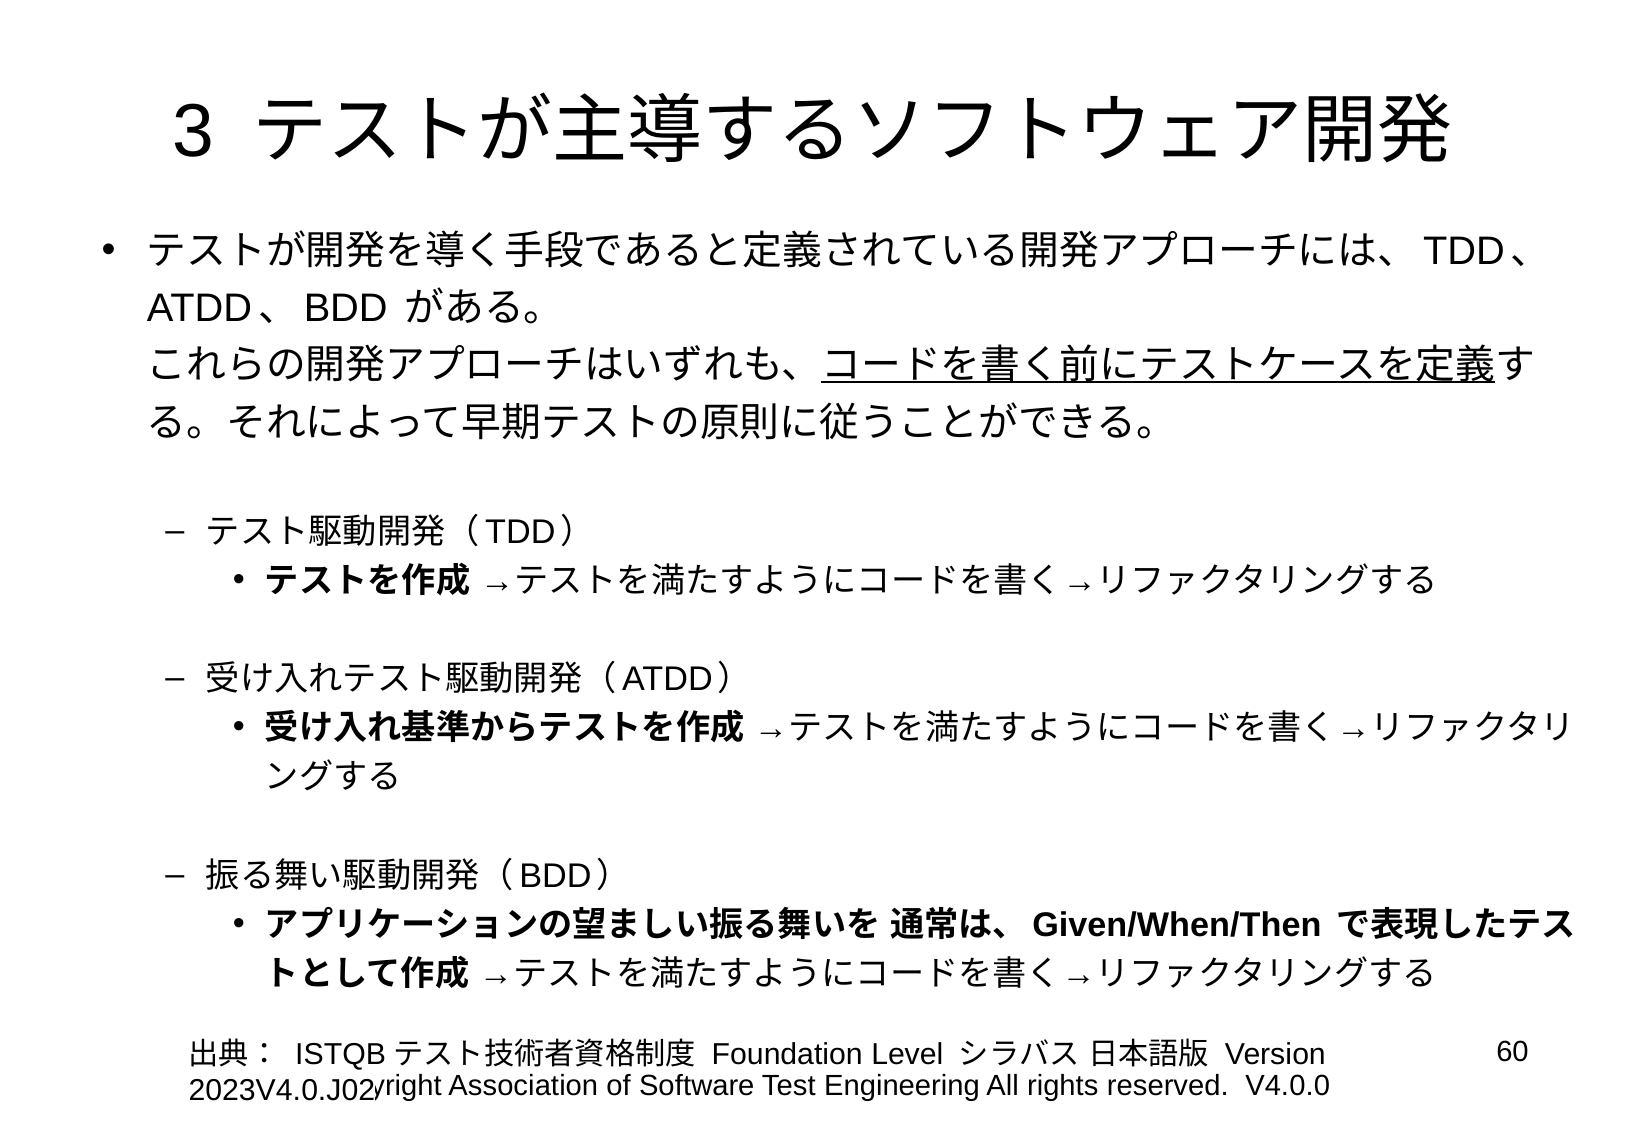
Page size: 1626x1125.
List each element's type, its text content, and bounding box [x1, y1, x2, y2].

list テストが開発を導く手段であると定義されている開発アプローチには、TDD、ATDD、BDD がある。 これらの開発アプローチはいずれも、コードを書く前にテストケースを定義する。それによって早期テストの原則に従うことができる。 テスト駆動開発（TDD） テストを作成 →テストを満たすようにコードを書く→リファクタリングする 受け入れテスト駆動開発（ATDD） 受け入れ基準からテストを作成 →テストを満たすようにコードを書く→リファクタリングする 振る舞い駆動開発（BDD） アプリケーションの望ましい振る舞いを 通常は、Given/When/Then で表現したテストとして作成 →テストを満たすようにコードを書く→リファクタリングする [81, 207, 1593, 1000]
footer Copyright Association of Software Test Engineering All rights reserved. V4.0.0 [233, 1098, 1415, 1103]
slide_number ‹#› [1415, 1024, 1544, 1103]
title 3 テストが主導するソフトウェア開発 [81, 32, 1544, 207]
text_box 出典： ISTQBテスト技術者資格制度 Foundation Level シラバス 日本語版 Version 2023V4.0.J02 [173, 1019, 1530, 1098]
